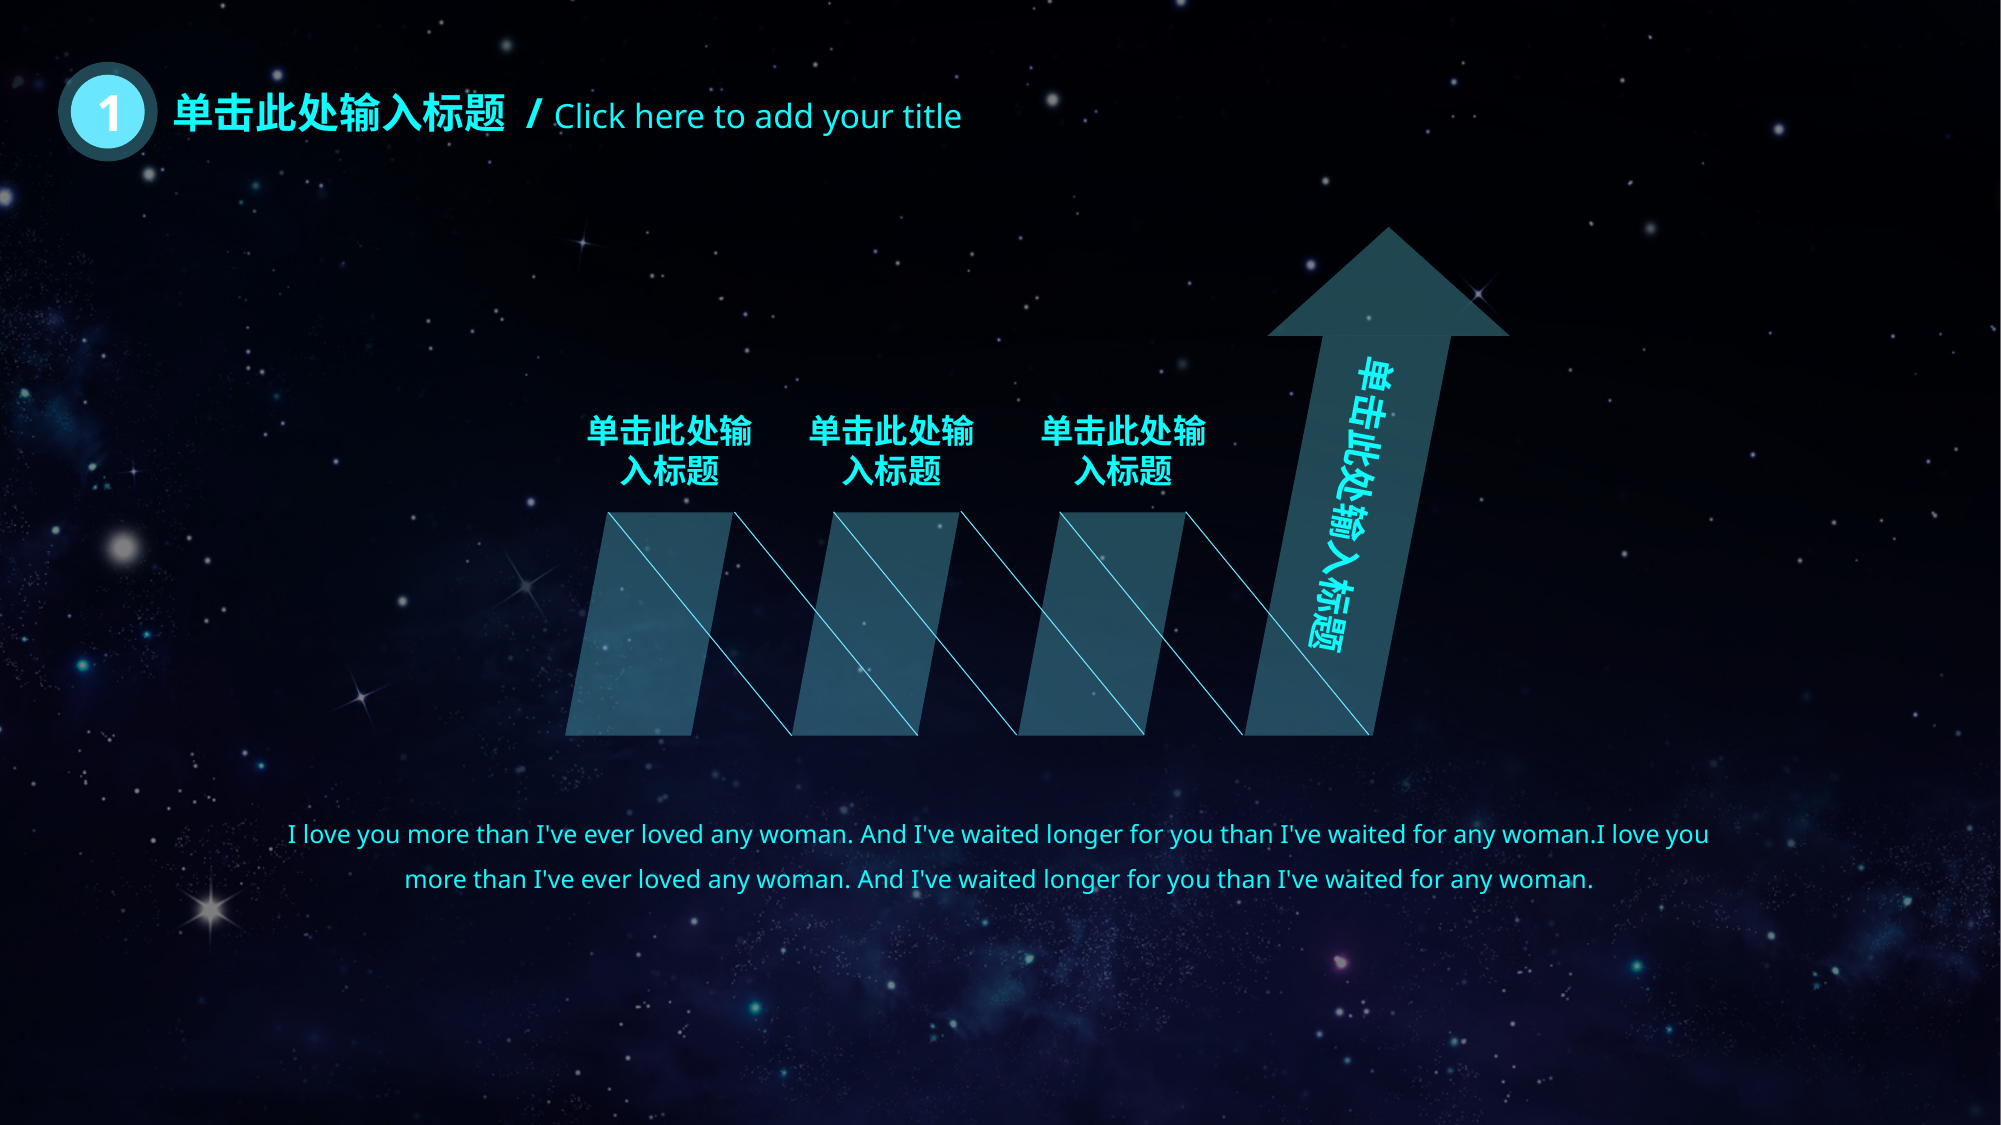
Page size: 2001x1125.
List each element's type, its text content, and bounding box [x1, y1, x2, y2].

text_box 单击此处输入标题 [565, 404, 775, 497]
text_box I love you more than I've ever loved any woman. And I've waited longer for you than I've waited for any woman.I love you more than I've ever loved any woman. And I've waited longer for you than I've waited for any woman. [265, 797, 1735, 899]
text_box 单击此处输入标题 [1018, 404, 1229, 496]
text_box [1264, 225, 1513, 337]
text_box 单击此处输入标题 [1323, 293, 1419, 572]
text_box 单击此处输入标题 / Click here to add your title [158, 78, 1017, 144]
text_box [1243, 337, 1453, 737]
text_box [833, 511, 1059, 736]
text_box [563, 511, 734, 737]
text_box 单击此处输入标题 [791, 404, 992, 496]
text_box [608, 512, 833, 736]
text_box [1059, 511, 1369, 736]
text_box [58, 61, 158, 162]
picture [0, 0, 2001, 1125]
